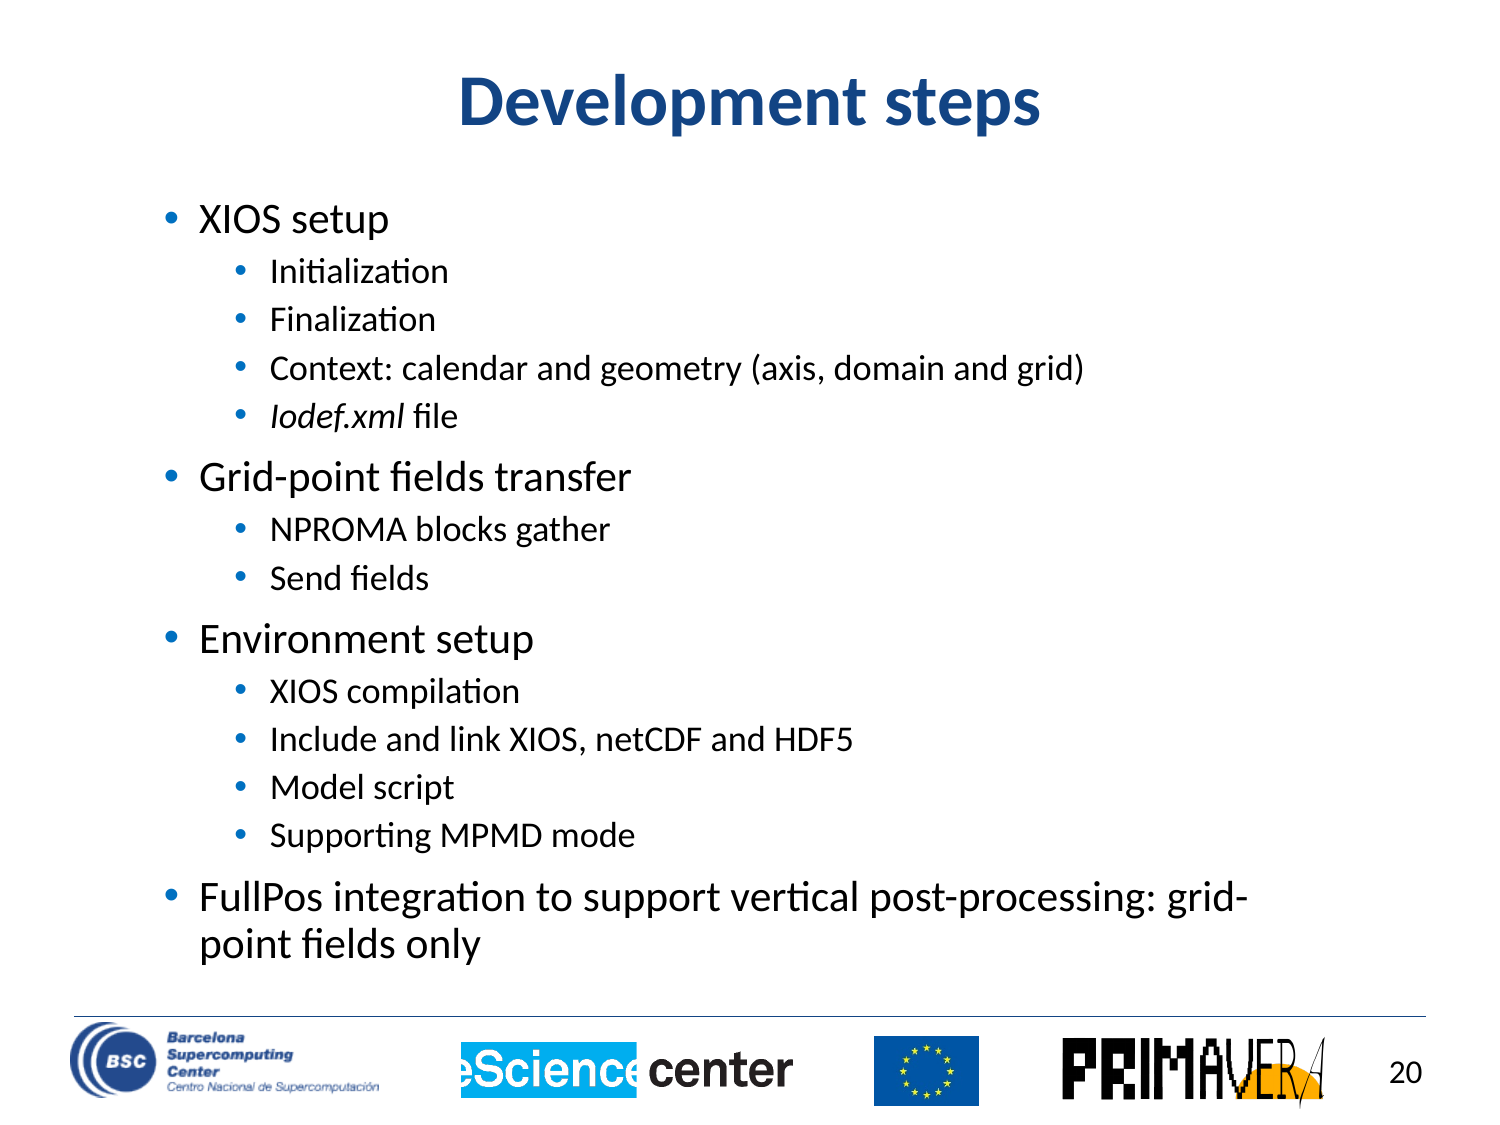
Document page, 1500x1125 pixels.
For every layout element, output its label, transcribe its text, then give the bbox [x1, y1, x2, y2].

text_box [73, 1016, 1438, 1109]
list XIOS setup Initialization Finalization Context: calendar and geometry (axis, domain and grid) Iodef.xml file Grid-point fields transfer NPROMA blocks gather Send fields Environment setup XIOS compilation Include and link XIOS, netCDF and HDF5 Model script Supporting MPMD mode FullPos integration to support vertical post-processing: grid-point fields only [140, 166, 1360, 1006]
title Development steps [192, 45, 1308, 159]
